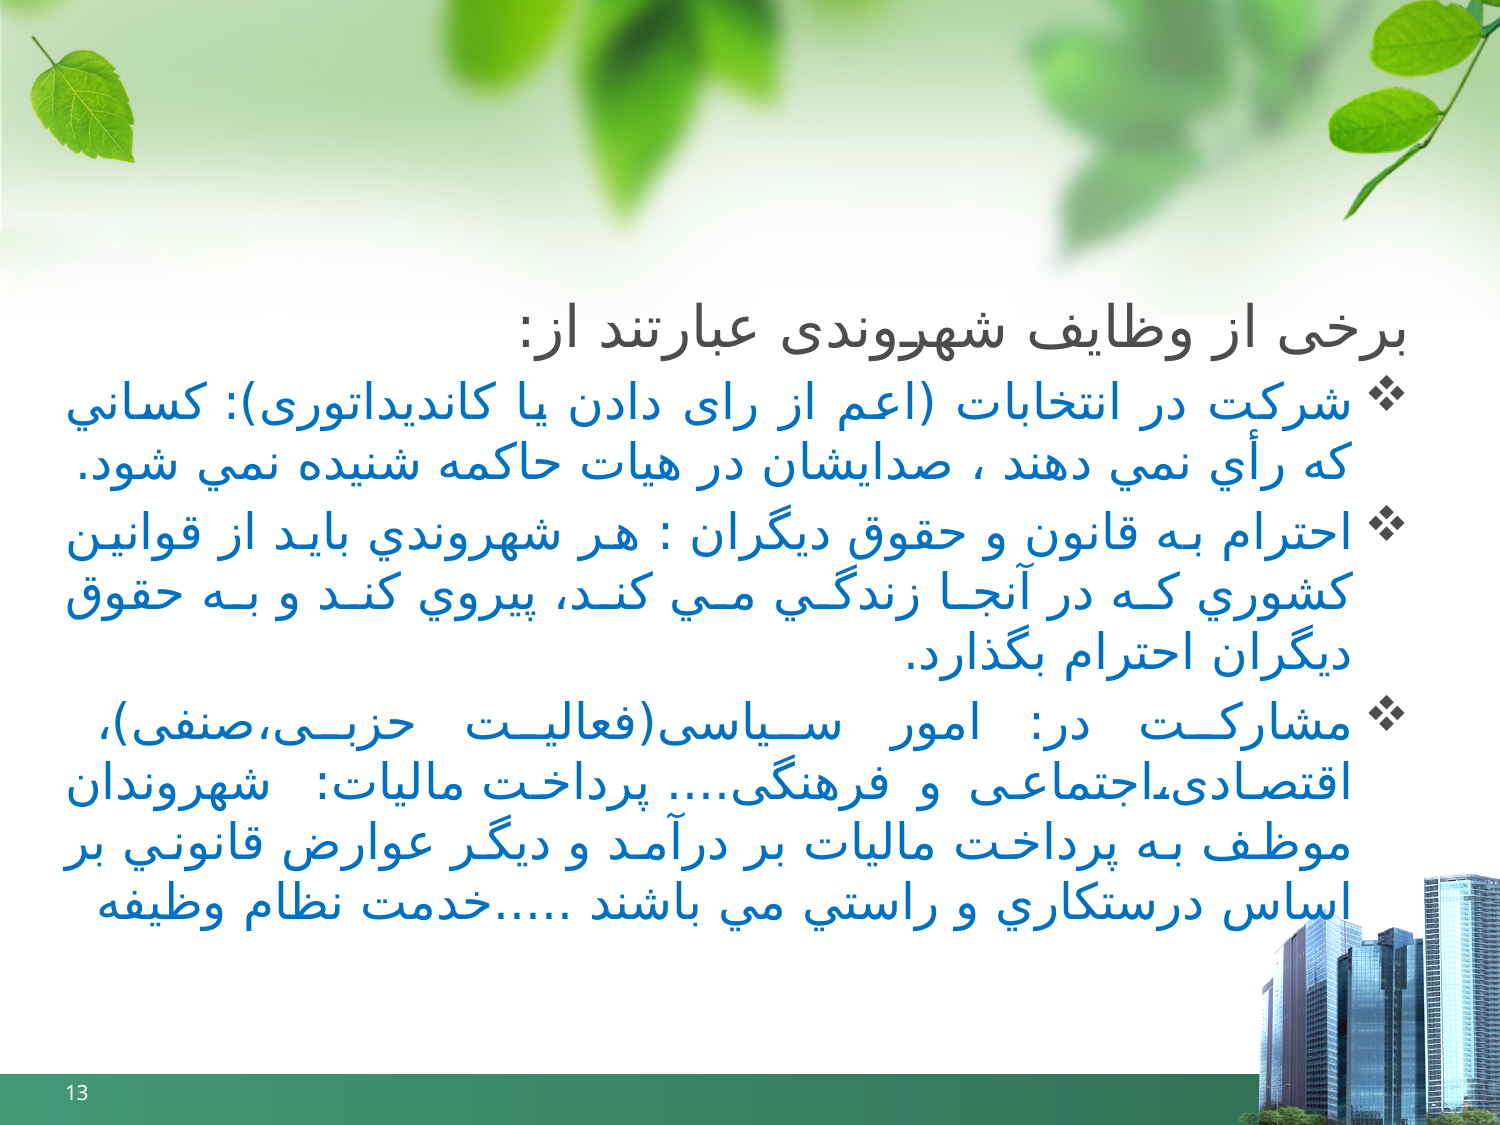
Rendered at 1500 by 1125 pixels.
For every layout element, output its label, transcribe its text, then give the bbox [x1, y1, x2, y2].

list برخی از وظایف شهروندی عبارتند از: شرکت در انتخابات (اعم از رای دادن یا کاندیداتوری): كساني كه رأي نمي دهند ، صدايشان در هیات حاکمه شنيده نمي شود. احترام به قانون و حقوق ديگران : هر شهروندي بايد از قوانين كشوري كه در آنجا زندگي مي كند، پيروي كند و به حقوق ديگران احترام بگذارد. مشارکت در: امور سیاسی(فعالیت حزبی،صنفی)، اقتصادی،اجتماعی و فرهنگی.... پرداخت ماليات: شهروندان موظف به پرداخت ماليات بر درآمد و ديگر عوارض قانوني بر اساس درستكاري و راستي مي باشند .....خدمت نظام وظيفه [50, 200, 1425, 1038]
slide_number 13 [50, 1072, 138, 1113]
picture [0, 0, 1500, 319]
